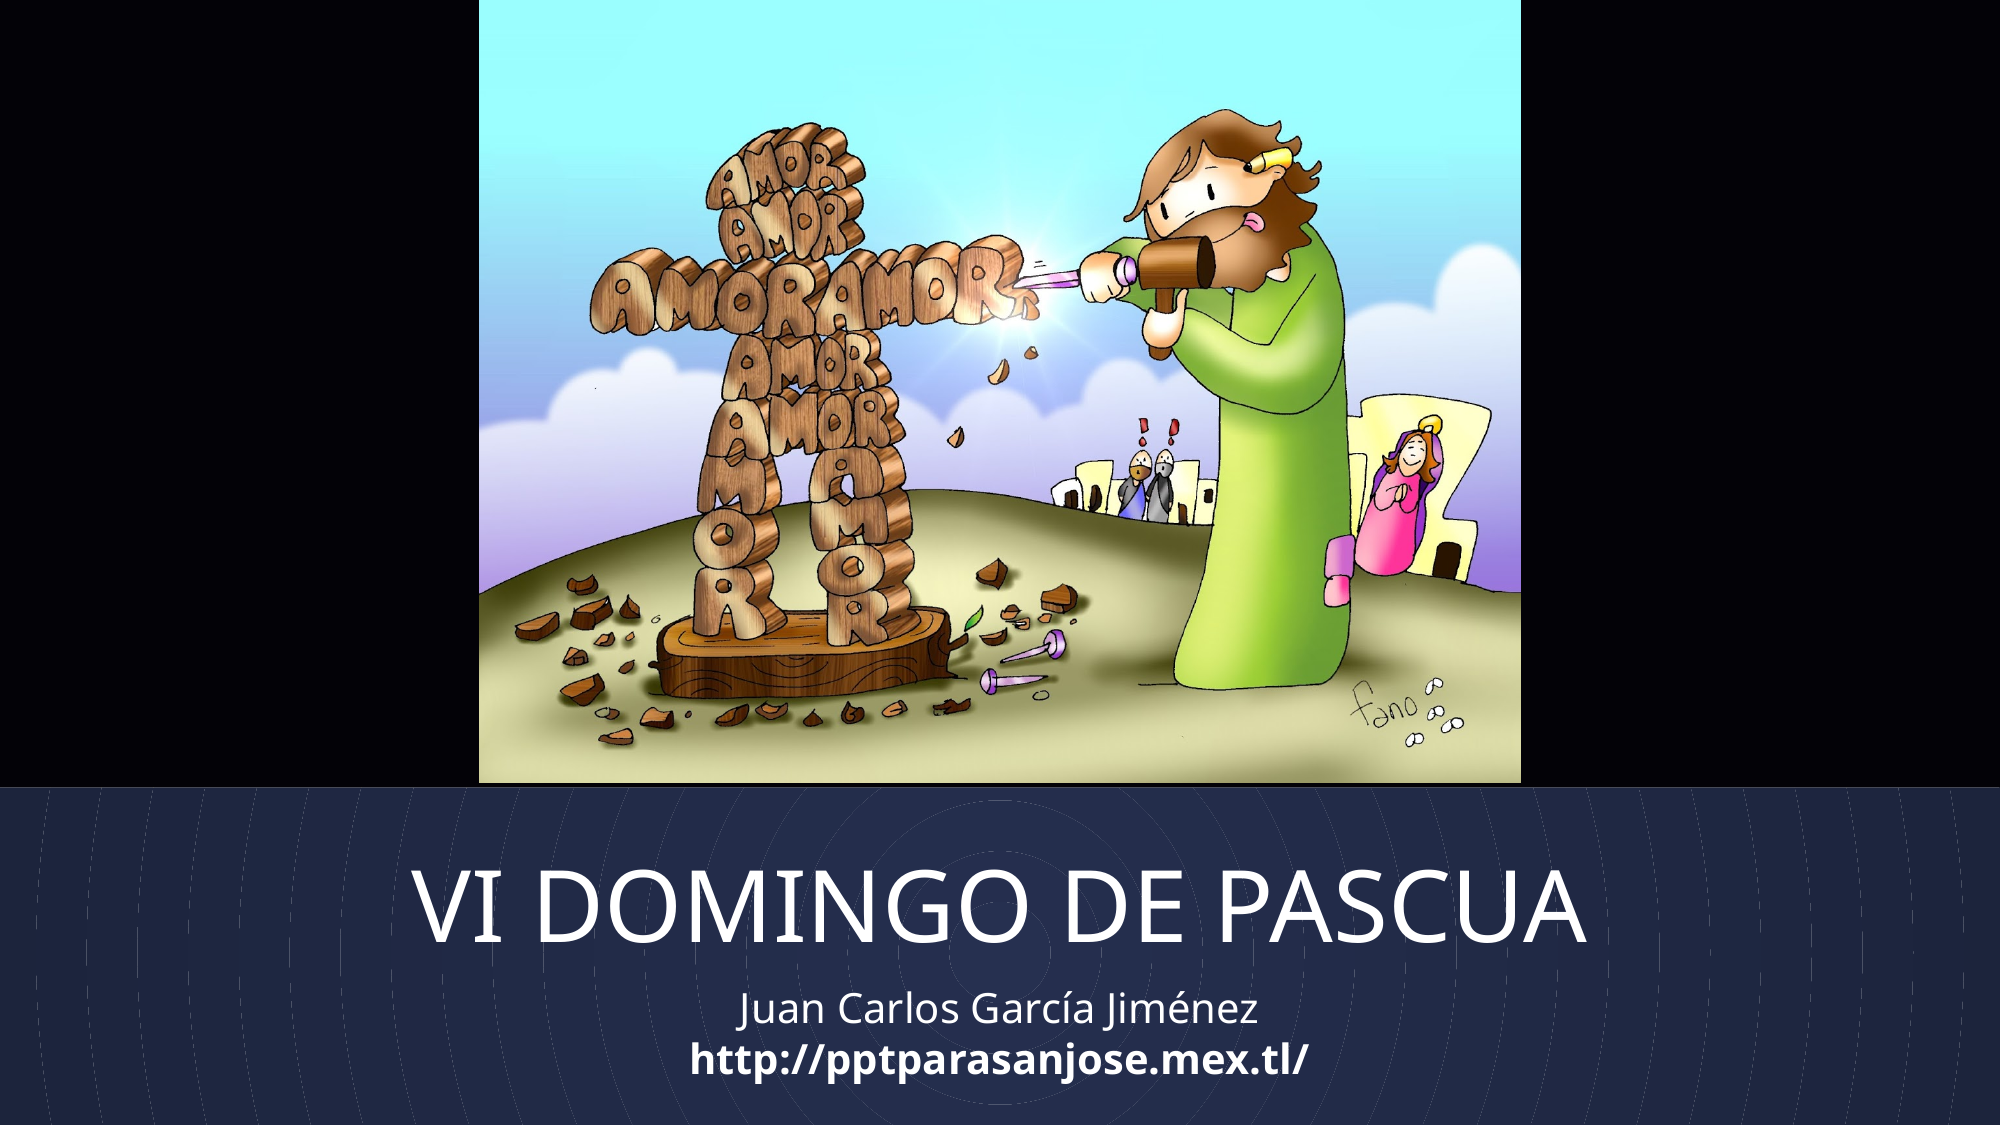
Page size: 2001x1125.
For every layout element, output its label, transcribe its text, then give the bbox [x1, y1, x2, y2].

text_box [0, 0, 2000, 788]
picture [479, 0, 1521, 783]
title VI DOMINGO DE PASCUA [0, 788, 2000, 975]
subtitle Juan Carlos García Jiménez http://pptparasanjose.mex.tl/ [249, 975, 1750, 1100]
